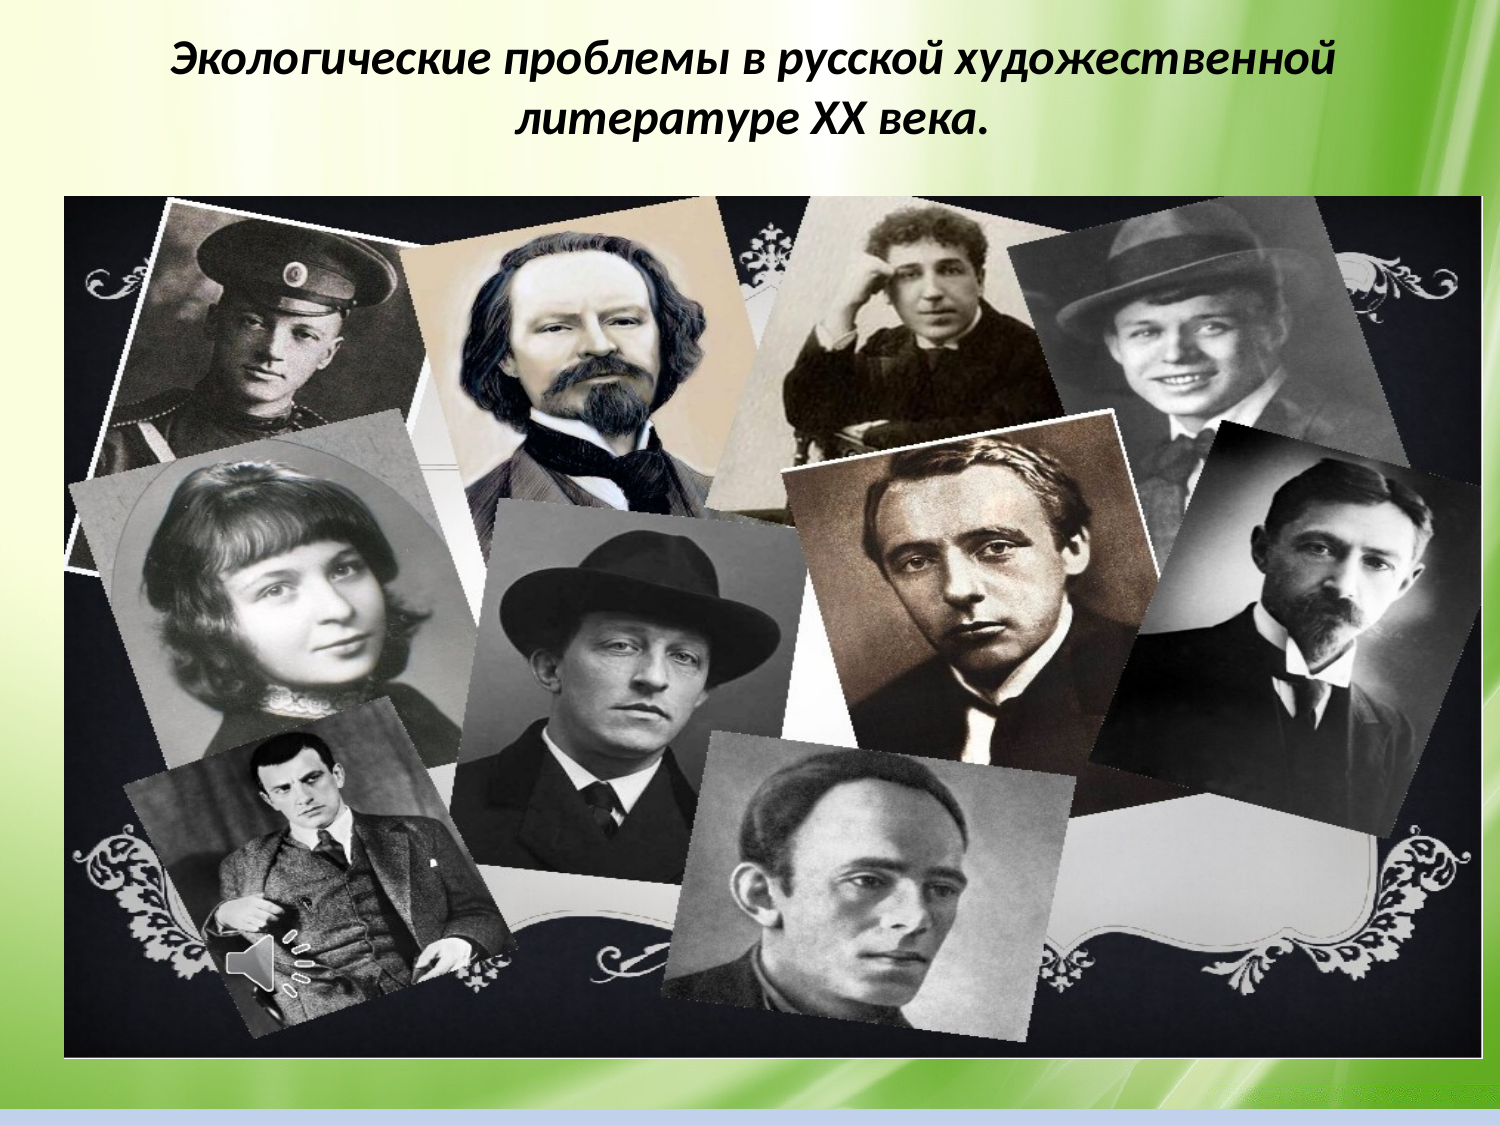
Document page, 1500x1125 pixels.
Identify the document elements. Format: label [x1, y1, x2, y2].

list [0, 0, 1500, 1109]
picture [64, 195, 1483, 1059]
